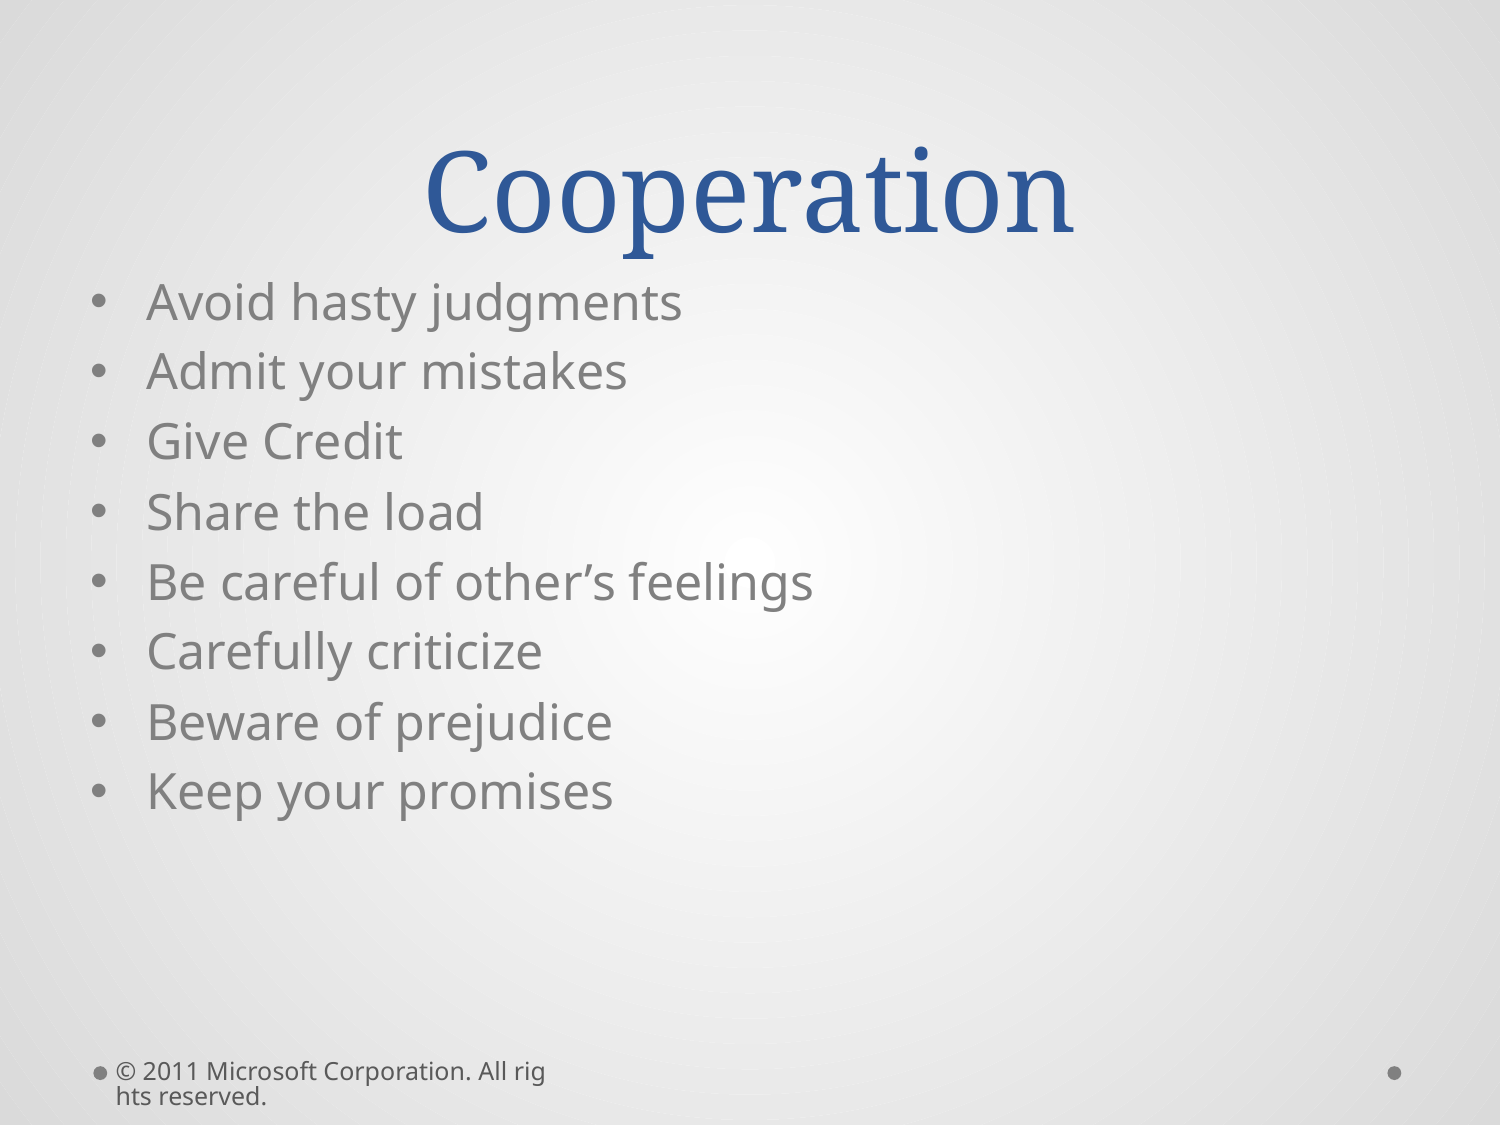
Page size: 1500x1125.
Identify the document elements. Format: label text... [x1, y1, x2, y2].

title Cooperation [75, 0, 1425, 262]
footer © 2011 Microsoft Corporation. All rights reserved. [108, 1042, 576, 1103]
list Avoid hasty judgments Admit your mistakes Give Credit Share the load Be careful of other’s feelings Carefully criticize Beware of prejudice Keep your promises [75, 262, 1425, 1005]
